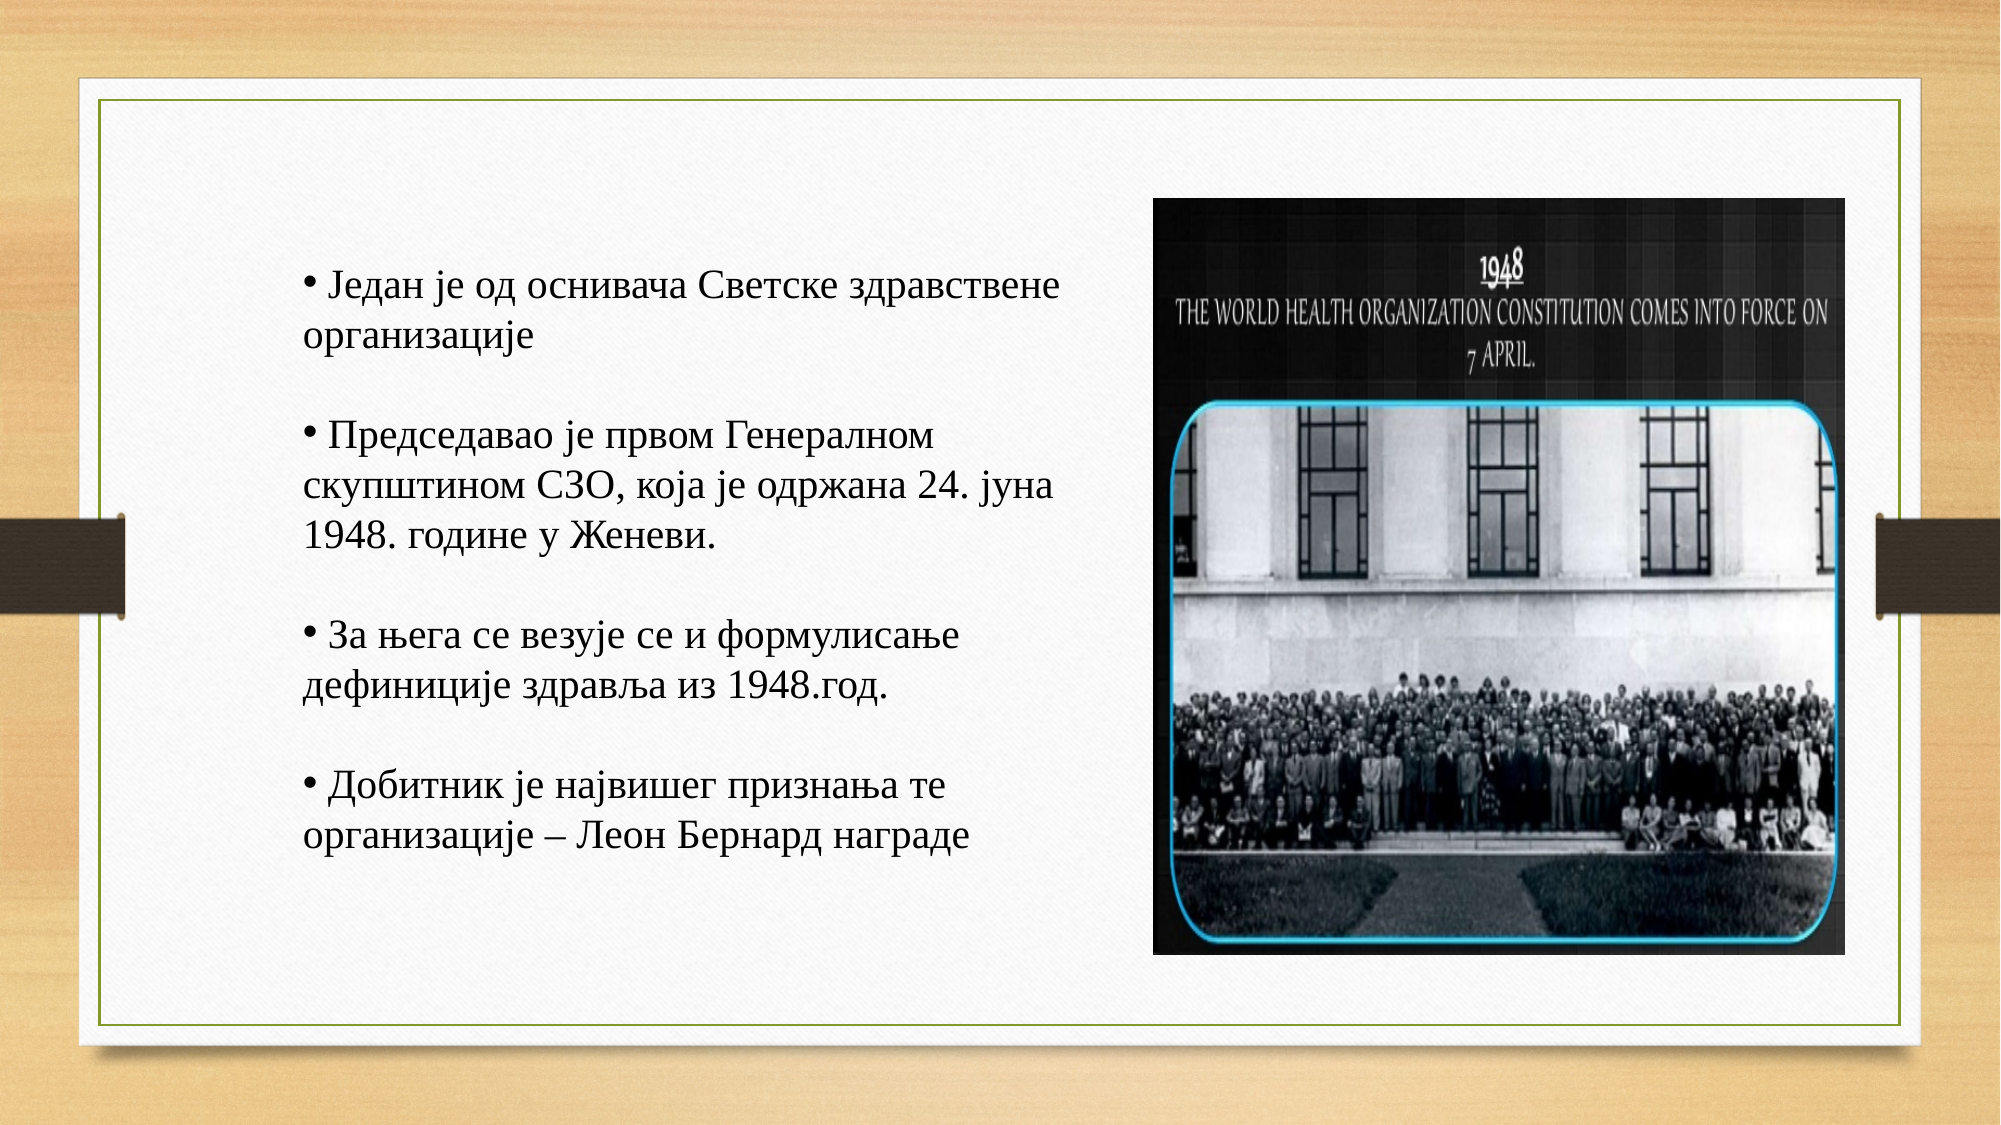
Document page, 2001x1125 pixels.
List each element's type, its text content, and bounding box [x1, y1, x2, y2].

text_box Један је од оснивача Светске здравствене организације Председавао је првом Генералном скупштином СЗО, која је одржана 24. јуна 1948. године у Женеви. За њега се везује се и формулисање дефиниције здравља из 1948.год. Добитник је највишег признања те организације – Леон Бернард награде [288, 148, 1154, 864]
picture [0, 0, 2001, 1125]
